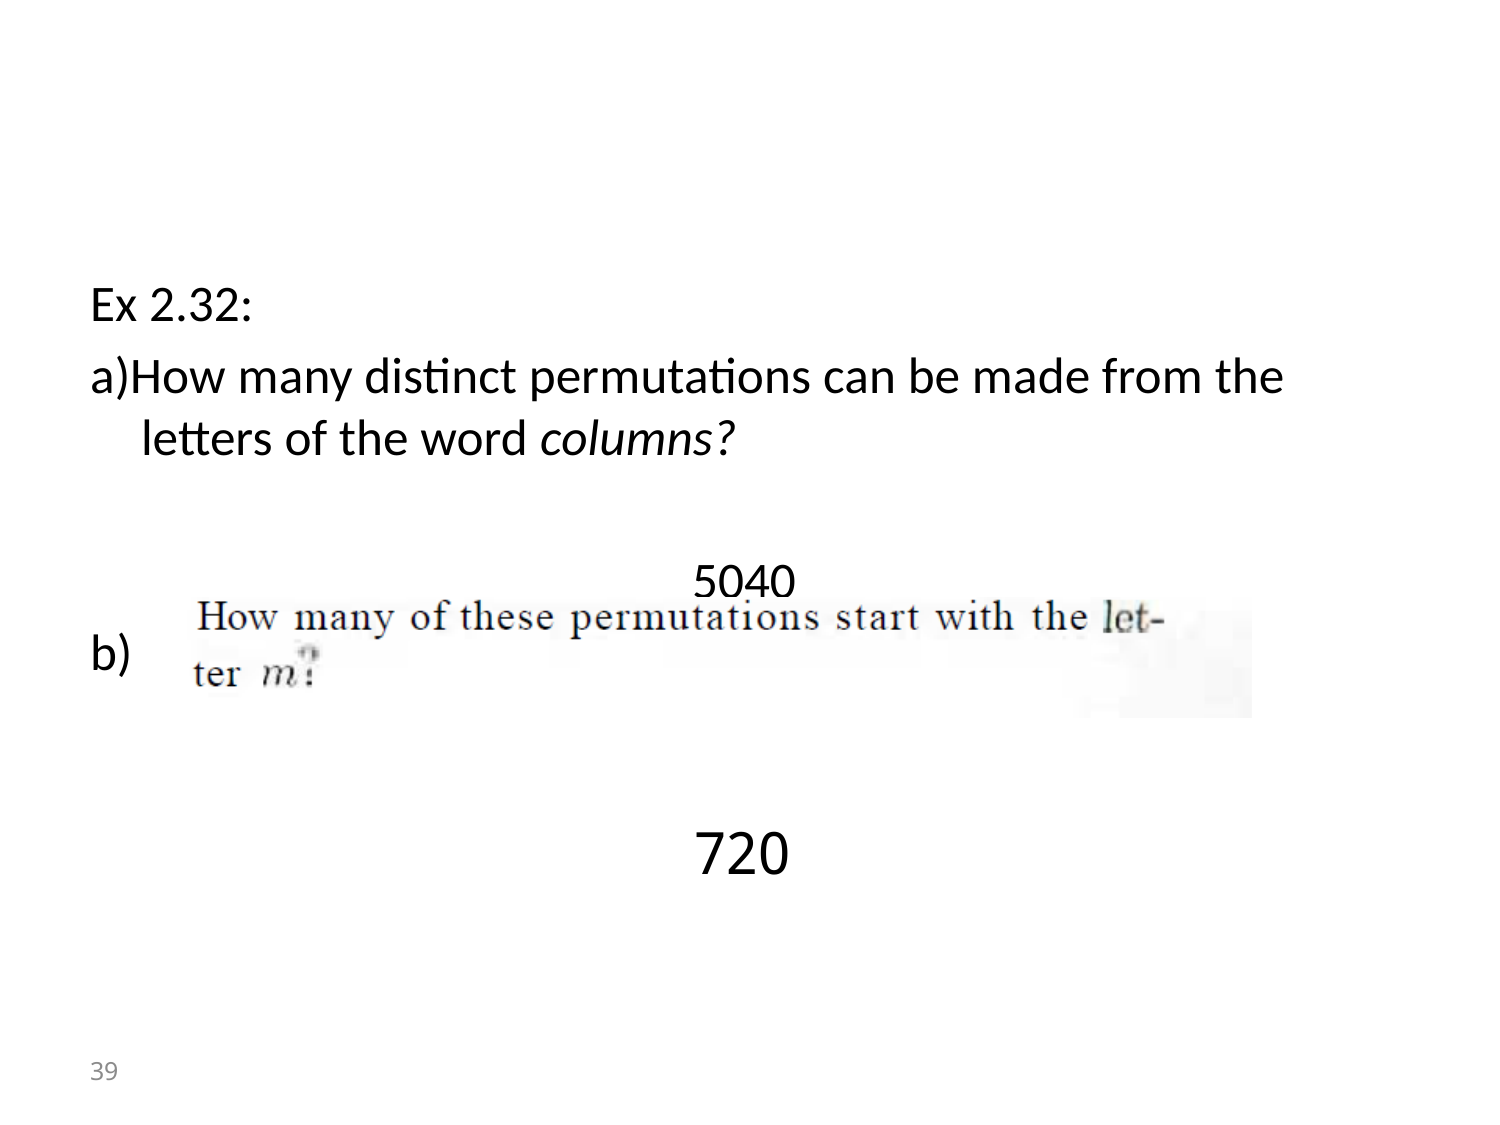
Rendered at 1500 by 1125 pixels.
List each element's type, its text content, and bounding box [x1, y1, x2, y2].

slide_number 39 [75, 1042, 425, 1103]
text_box 720 [679, 808, 806, 894]
list Ex 2.32: a)How many distinct permutations can be made from the letters of the word columns? 5040 b) [75, 262, 1425, 692]
picture [187, 597, 1252, 719]
